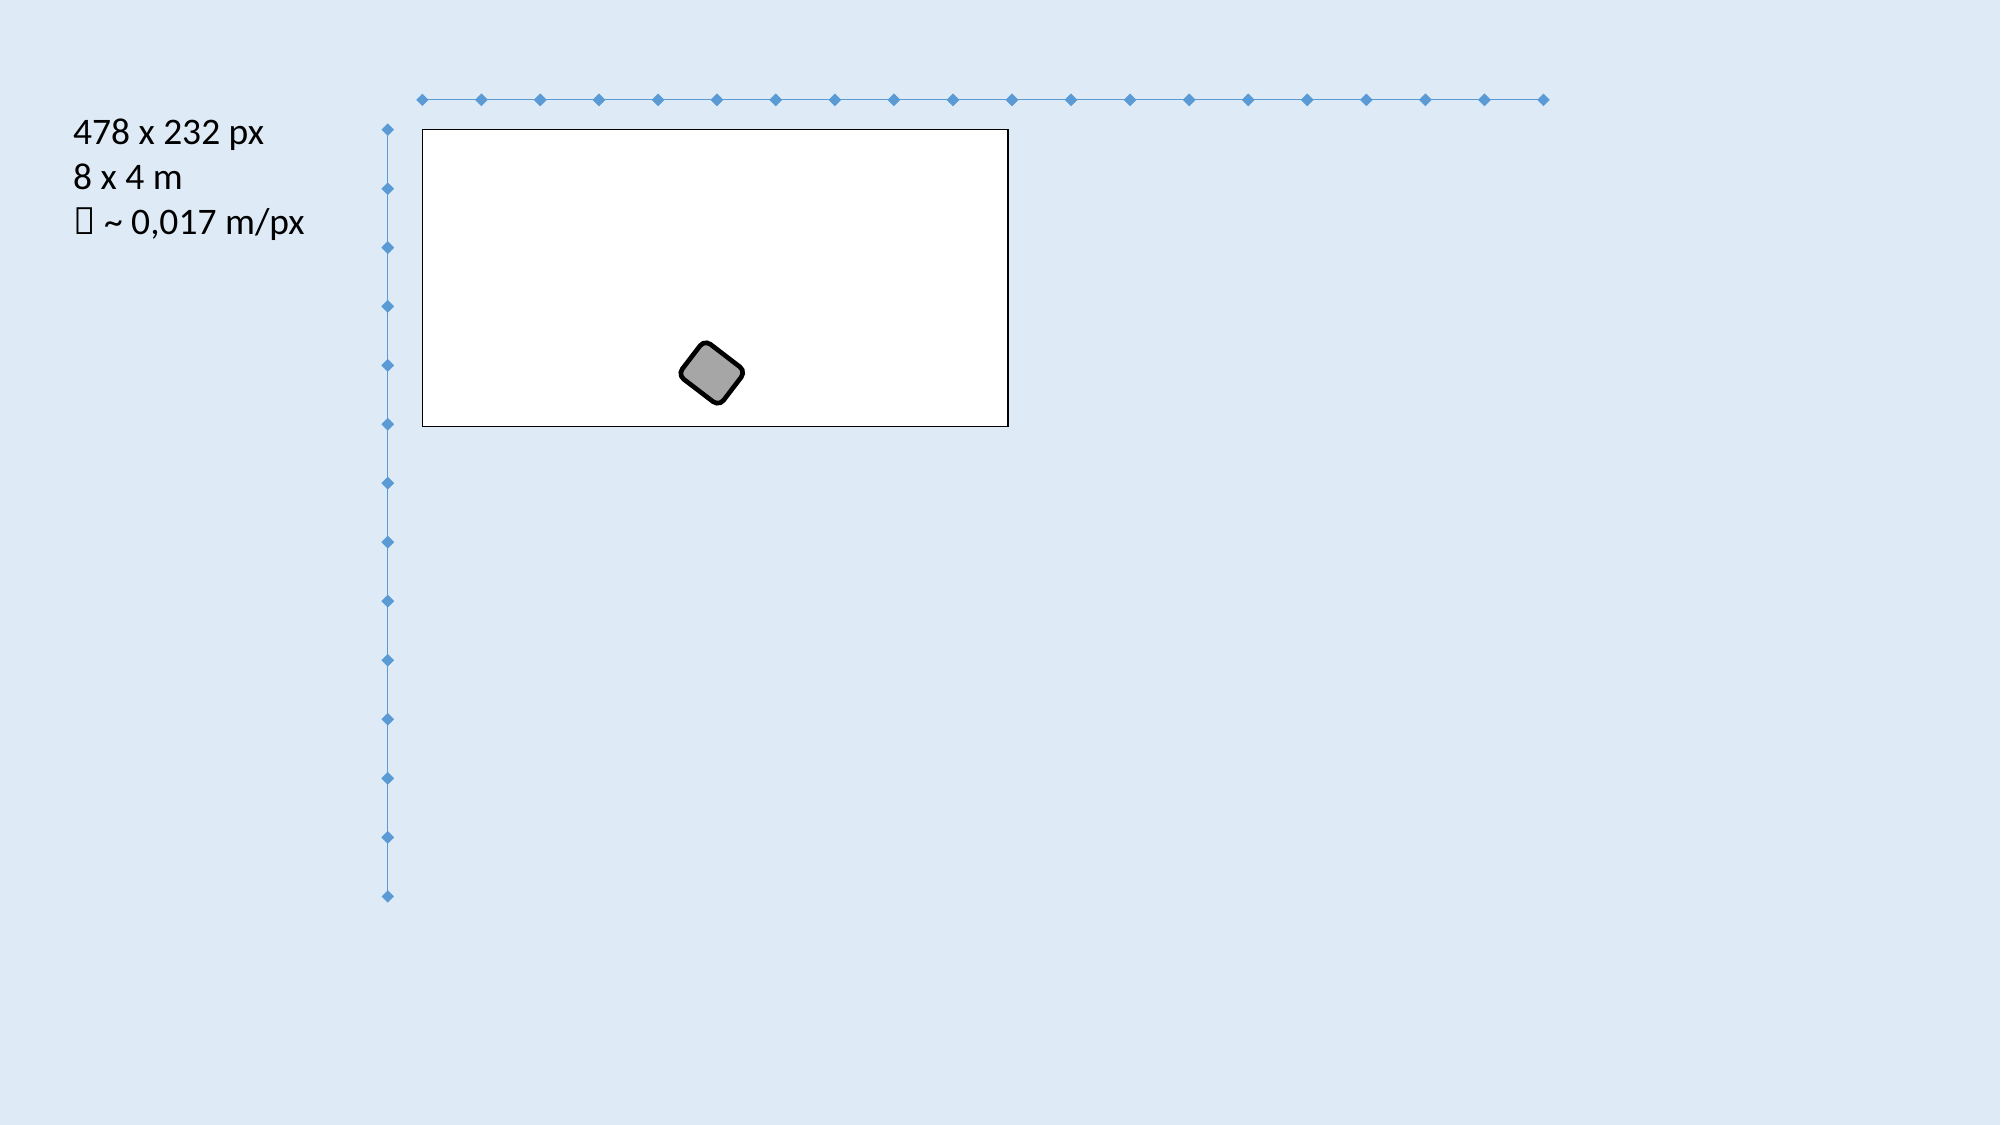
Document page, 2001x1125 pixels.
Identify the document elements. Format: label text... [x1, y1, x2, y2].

text_box [421, 129, 1009, 428]
text_box 478 x 232 px 8 x 4 m  ~ 0,017 m/px [58, 99, 320, 250]
text_box [679, 341, 744, 405]
